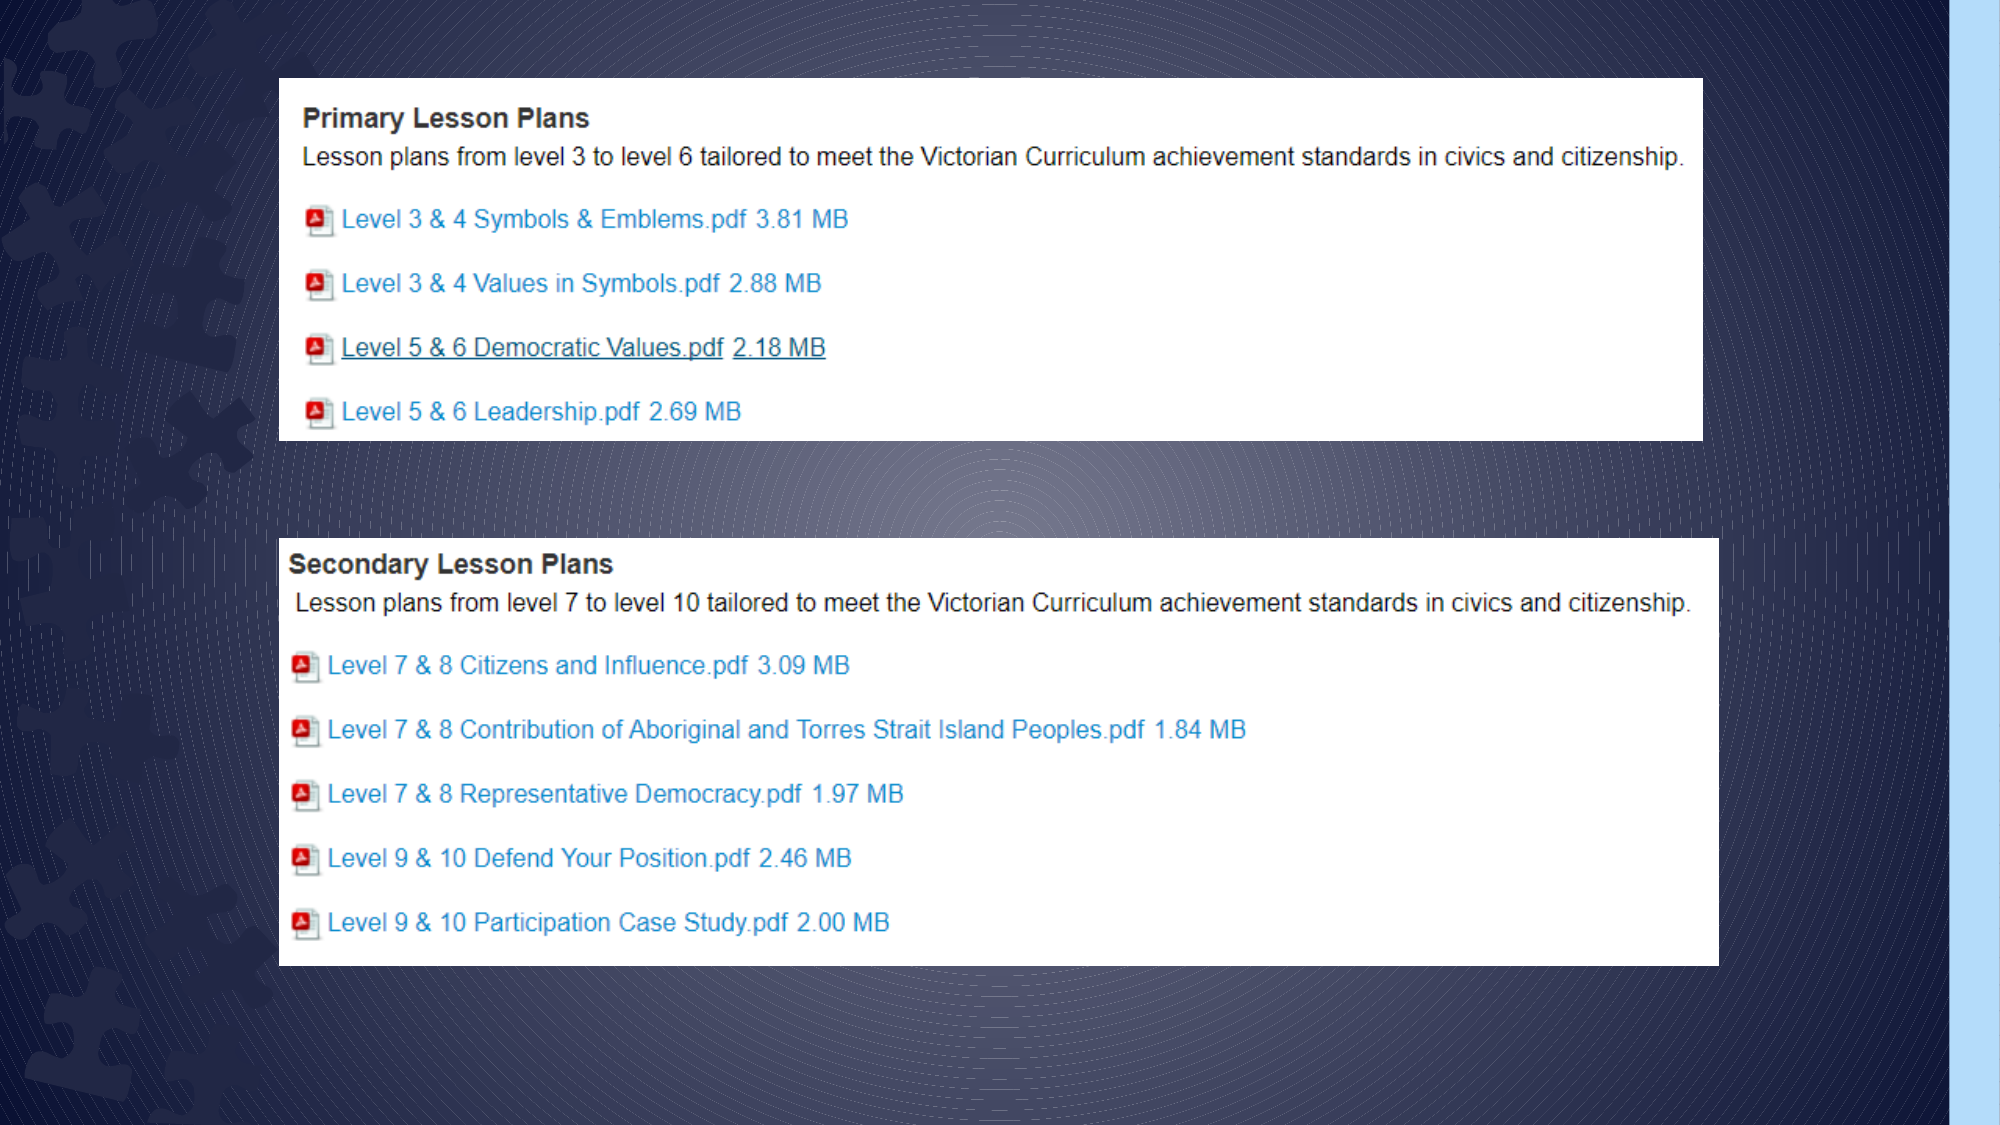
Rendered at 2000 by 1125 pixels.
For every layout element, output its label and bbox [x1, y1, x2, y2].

picture [279, 538, 1719, 966]
list [279, 78, 1703, 441]
